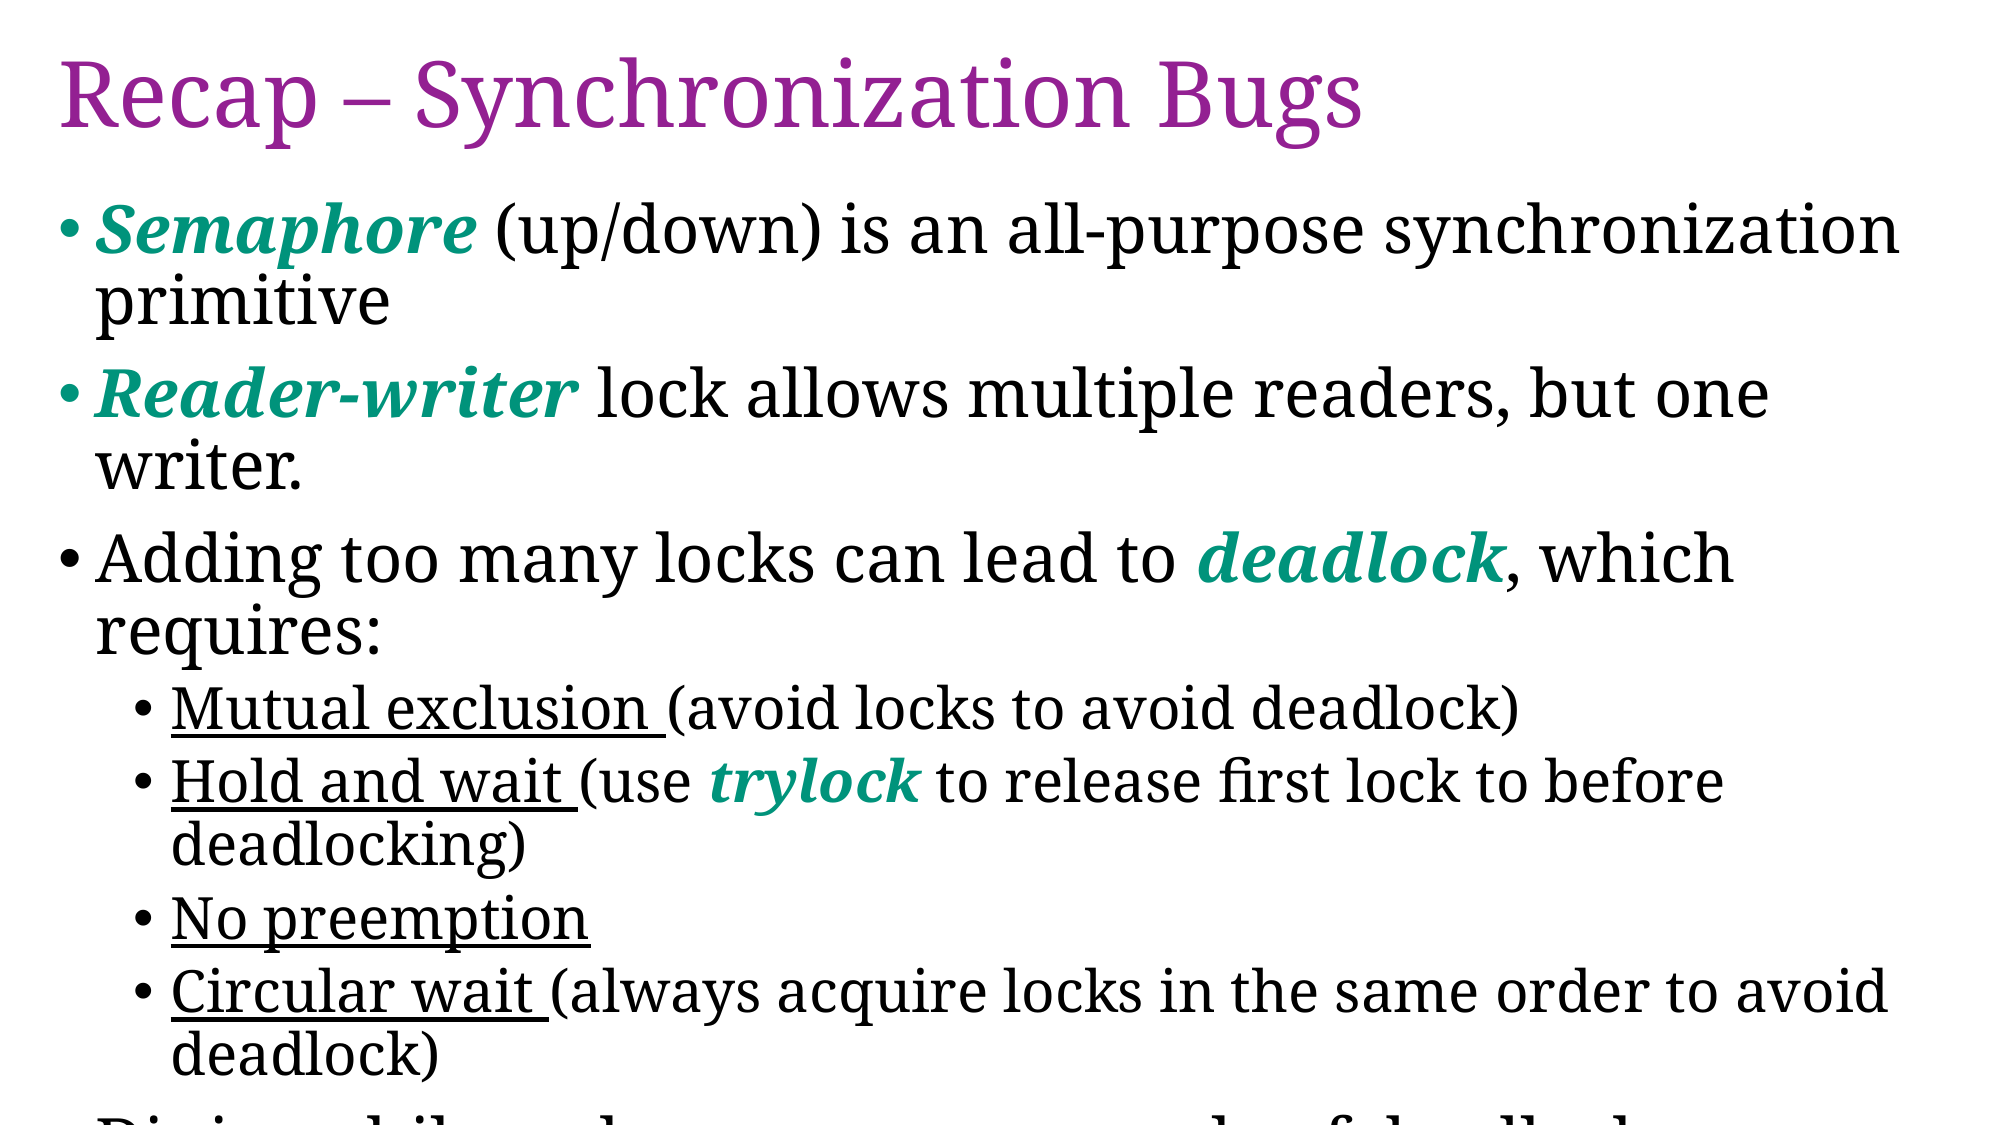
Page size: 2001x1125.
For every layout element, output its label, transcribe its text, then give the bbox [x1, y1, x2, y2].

title Recap – Synchronization Bugs [43, 25, 1953, 171]
list Semaphore (up/down) is an all-purpose synchronization primitive Reader-writer lock allows multiple readers, but one writer. Adding too many locks can lead to deadlock, which requires: Mutual exclusion (avoid locks to avoid deadlock) Hold and wait (use trylock to release first lock to before deadlocking) No preemption Circular wait (always acquire locks in the same order to avoid deadlock) Dining philosophers was an example of deadlock Circular wait can be avoided by making one philosopher grab right-hand side instead of left first. [43, 188, 1953, 1106]
